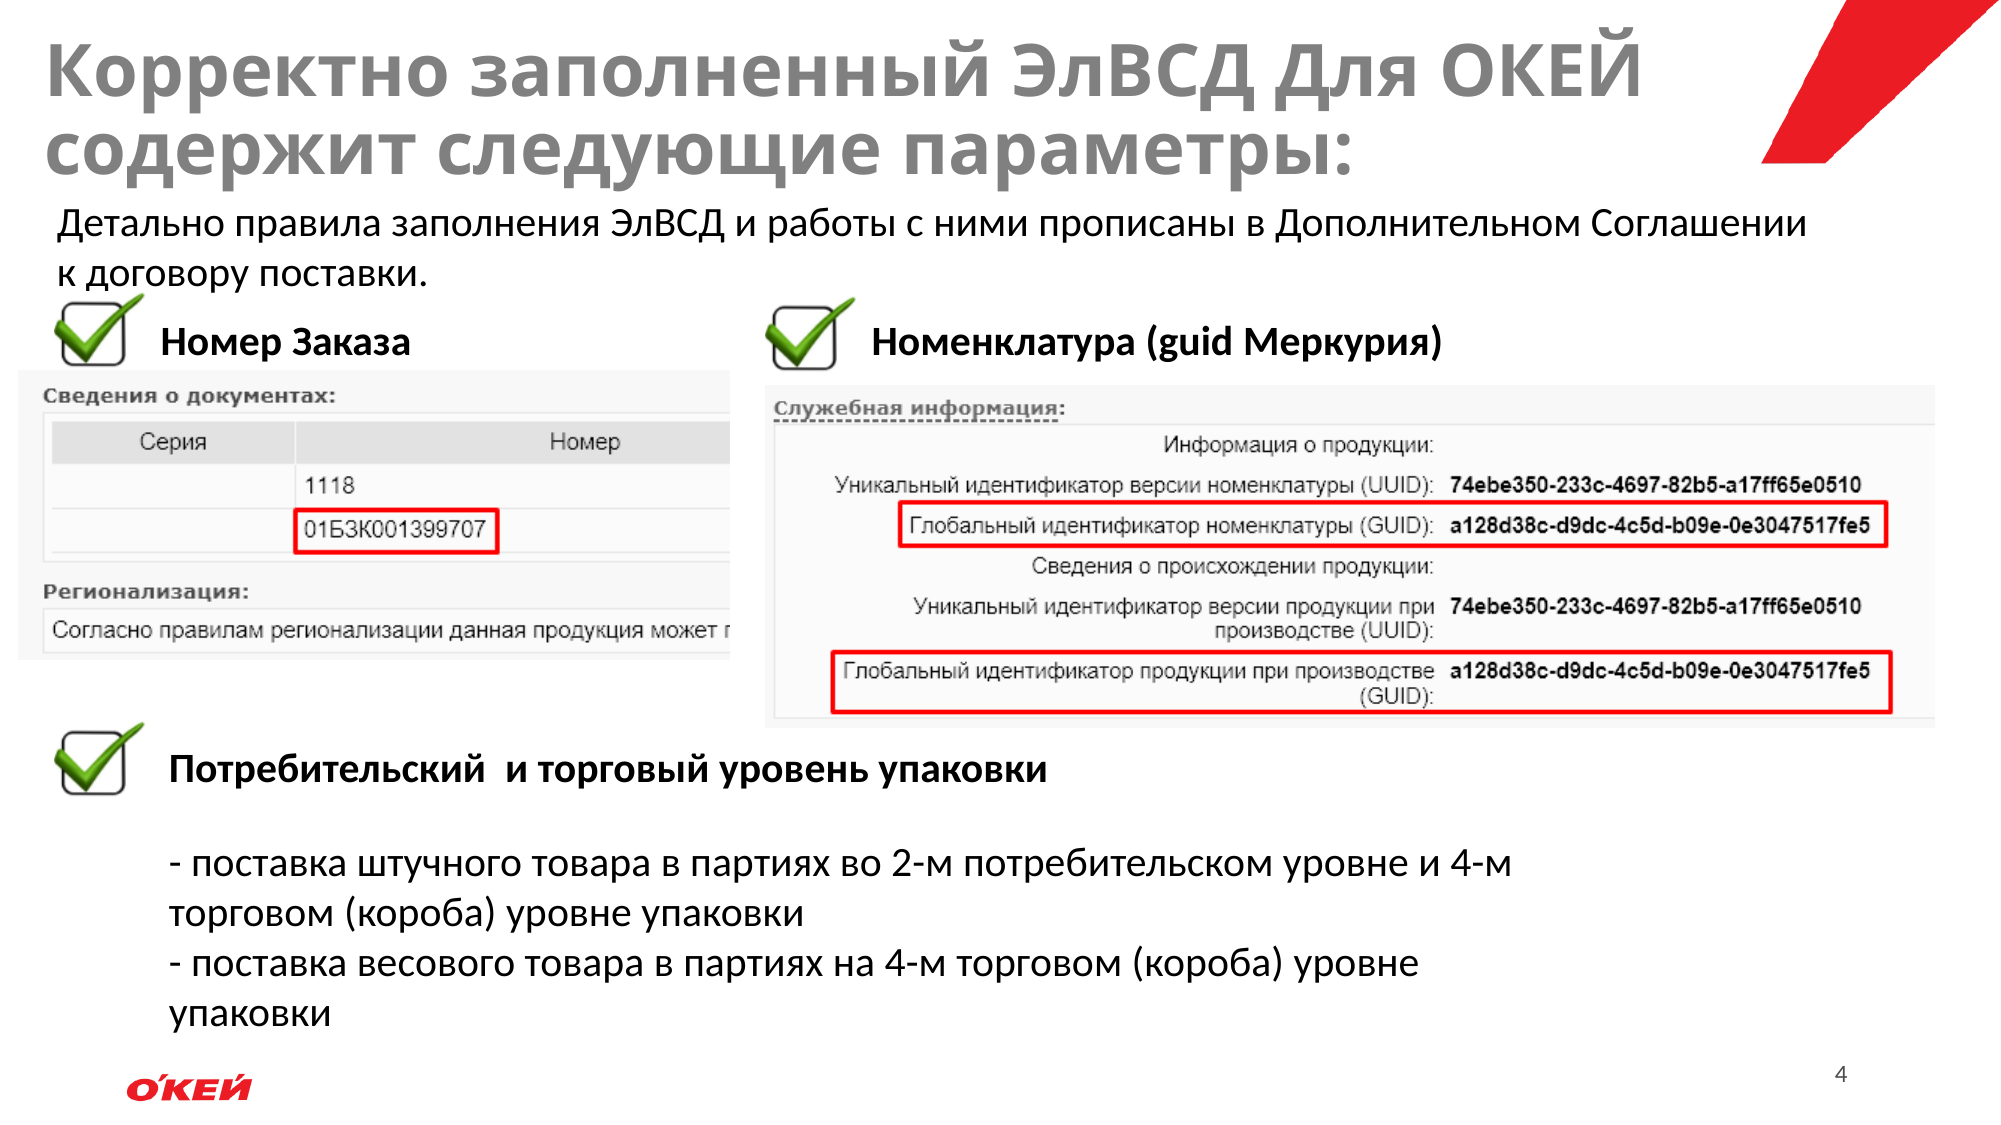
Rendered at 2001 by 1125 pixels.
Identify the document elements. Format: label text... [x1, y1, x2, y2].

text_box Корректно заполненный ЭлВСД Для ОКЕЙ содержит следующие параметры: [29, 25, 1844, 199]
picture [765, 385, 1935, 728]
picture [765, 295, 857, 377]
list Потребительский и торговый уровень упаковки [153, 733, 1120, 800]
list Детально правила заполнения ЭлВСД и работы с ними прописаны в Дополнительном Соглашении к договору поставки. [41, 187, 1831, 273]
list Номер Заказа [146, 306, 491, 370]
picture [18, 291, 730, 660]
list - поставка штучного товара в партиях во 2-м потребительском уровне и 4-м торговом (короба) уровне упаковки - поставка весового товара в партиях на 4-м торговом (короба) уровне упаковки [153, 826, 1599, 1051]
picture [54, 720, 146, 802]
slide_number 4 [1412, 1042, 1863, 1103]
list Номенклатура (guid Меркурия) [857, 306, 1469, 373]
